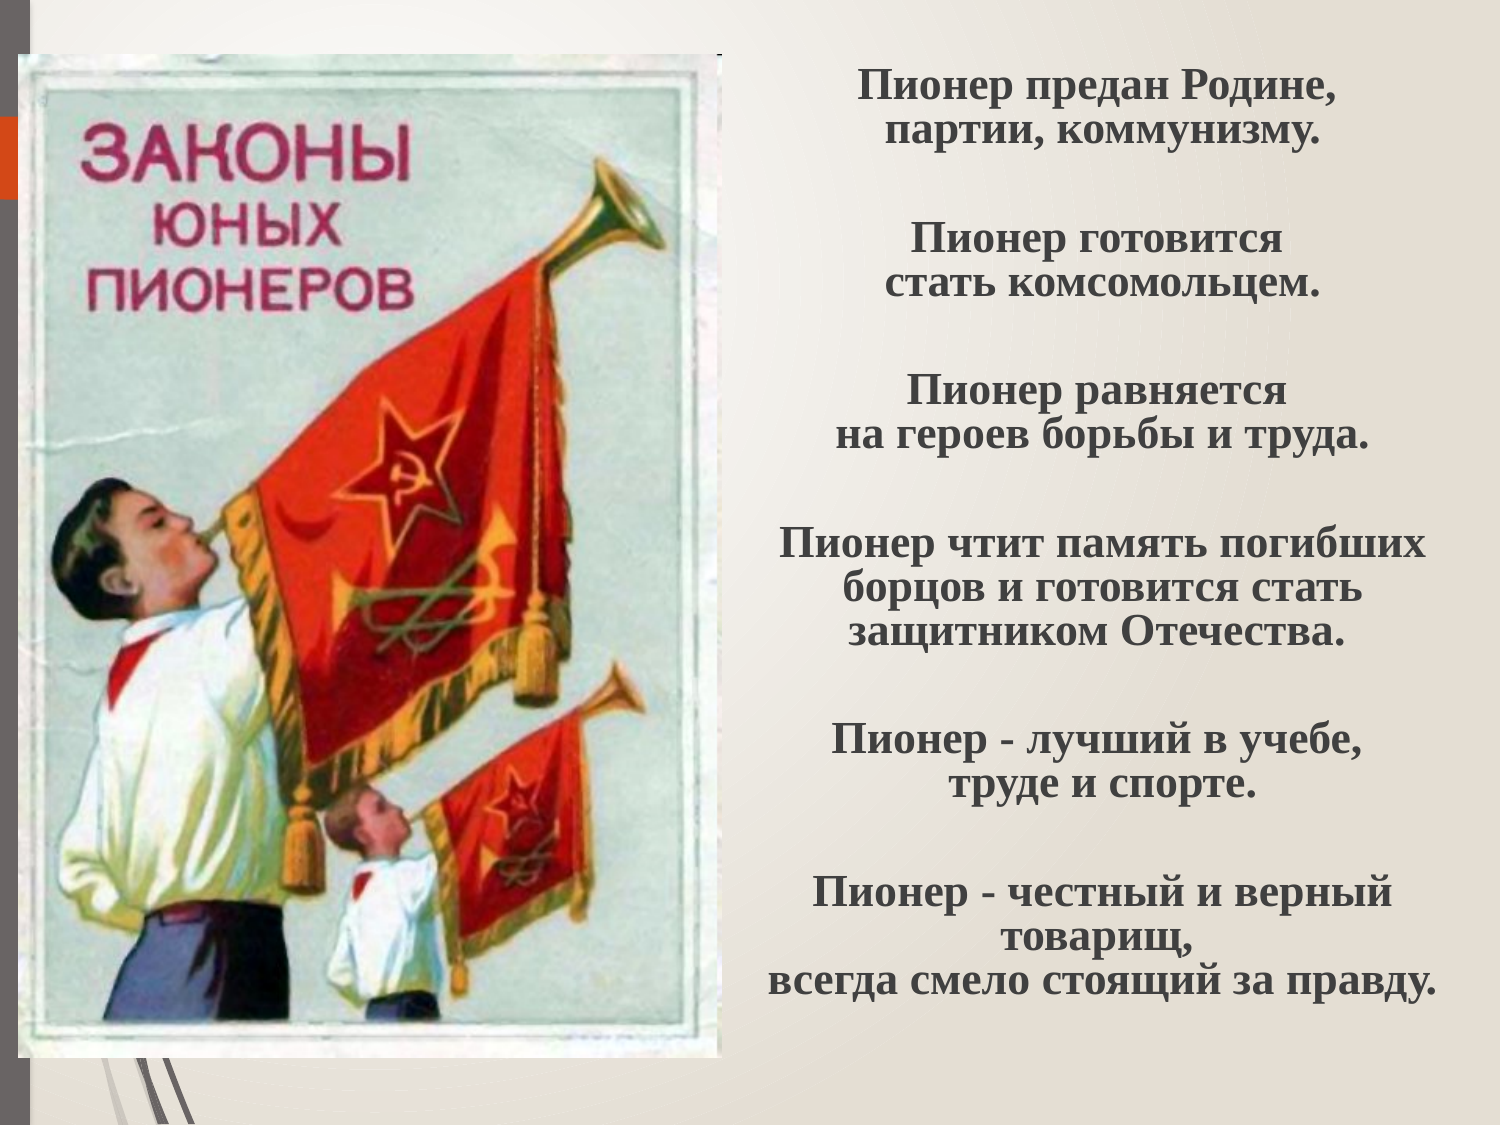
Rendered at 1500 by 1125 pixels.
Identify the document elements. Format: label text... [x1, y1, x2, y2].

list Пионер предан Родине, партии, коммунизму. Пионер готовится стать комсомольцем. Пионер равняется на героев борьбы и труда. Пионер чтит память погибших борцов и готовится стать защитником Отечества. Пионер - лучший в учебе, труде и спорте. Пионер - честный и верный товарищ, всегда смело стоящий за правду. [724, 56, 1484, 919]
picture [18, 54, 722, 1058]
